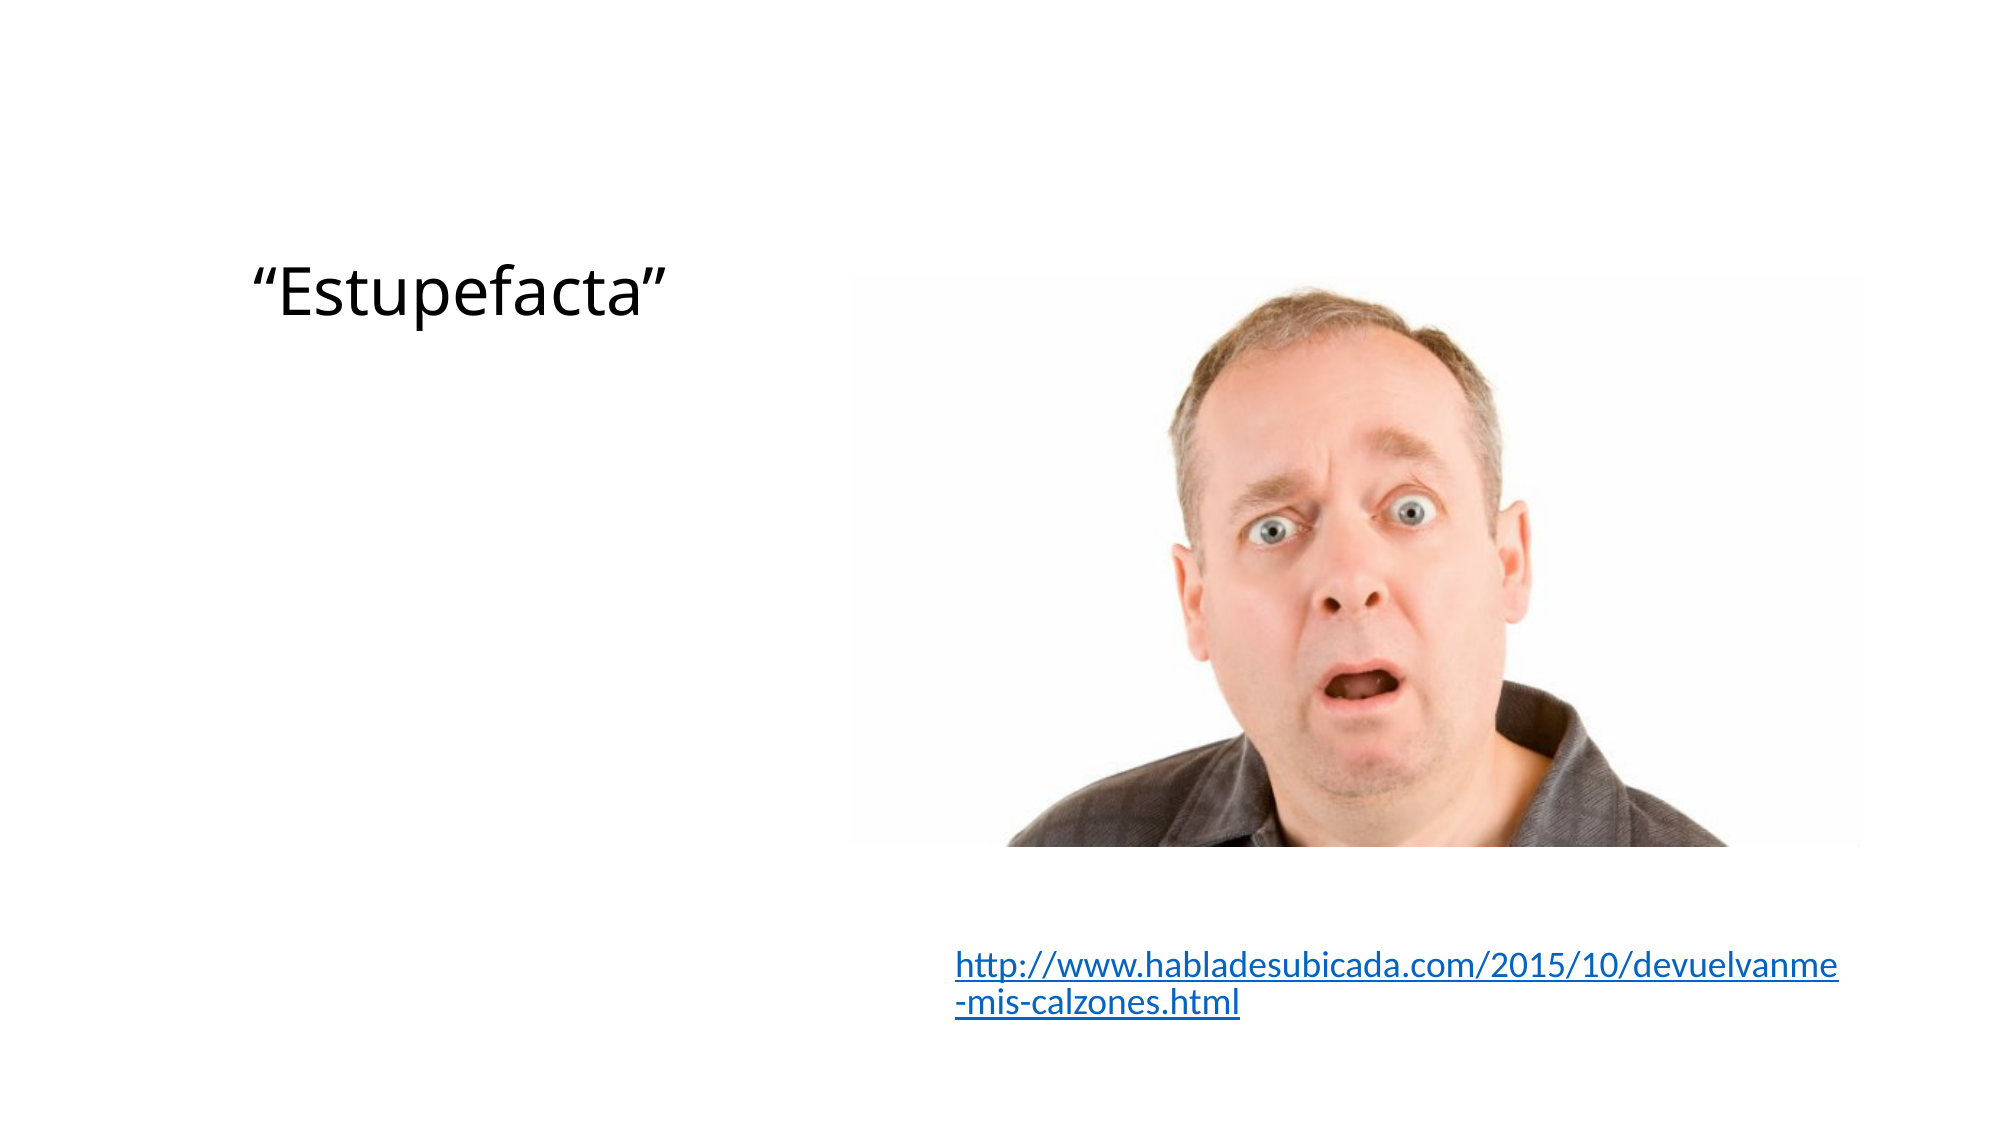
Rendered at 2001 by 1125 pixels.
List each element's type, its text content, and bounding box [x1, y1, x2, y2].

text_box http://www.habladesubicada.com/2015/10/devuelvanme-mis-calzones.html [940, 932, 1863, 993]
title “Estupefacta” [137, 75, 783, 338]
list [850, 276, 1863, 847]
